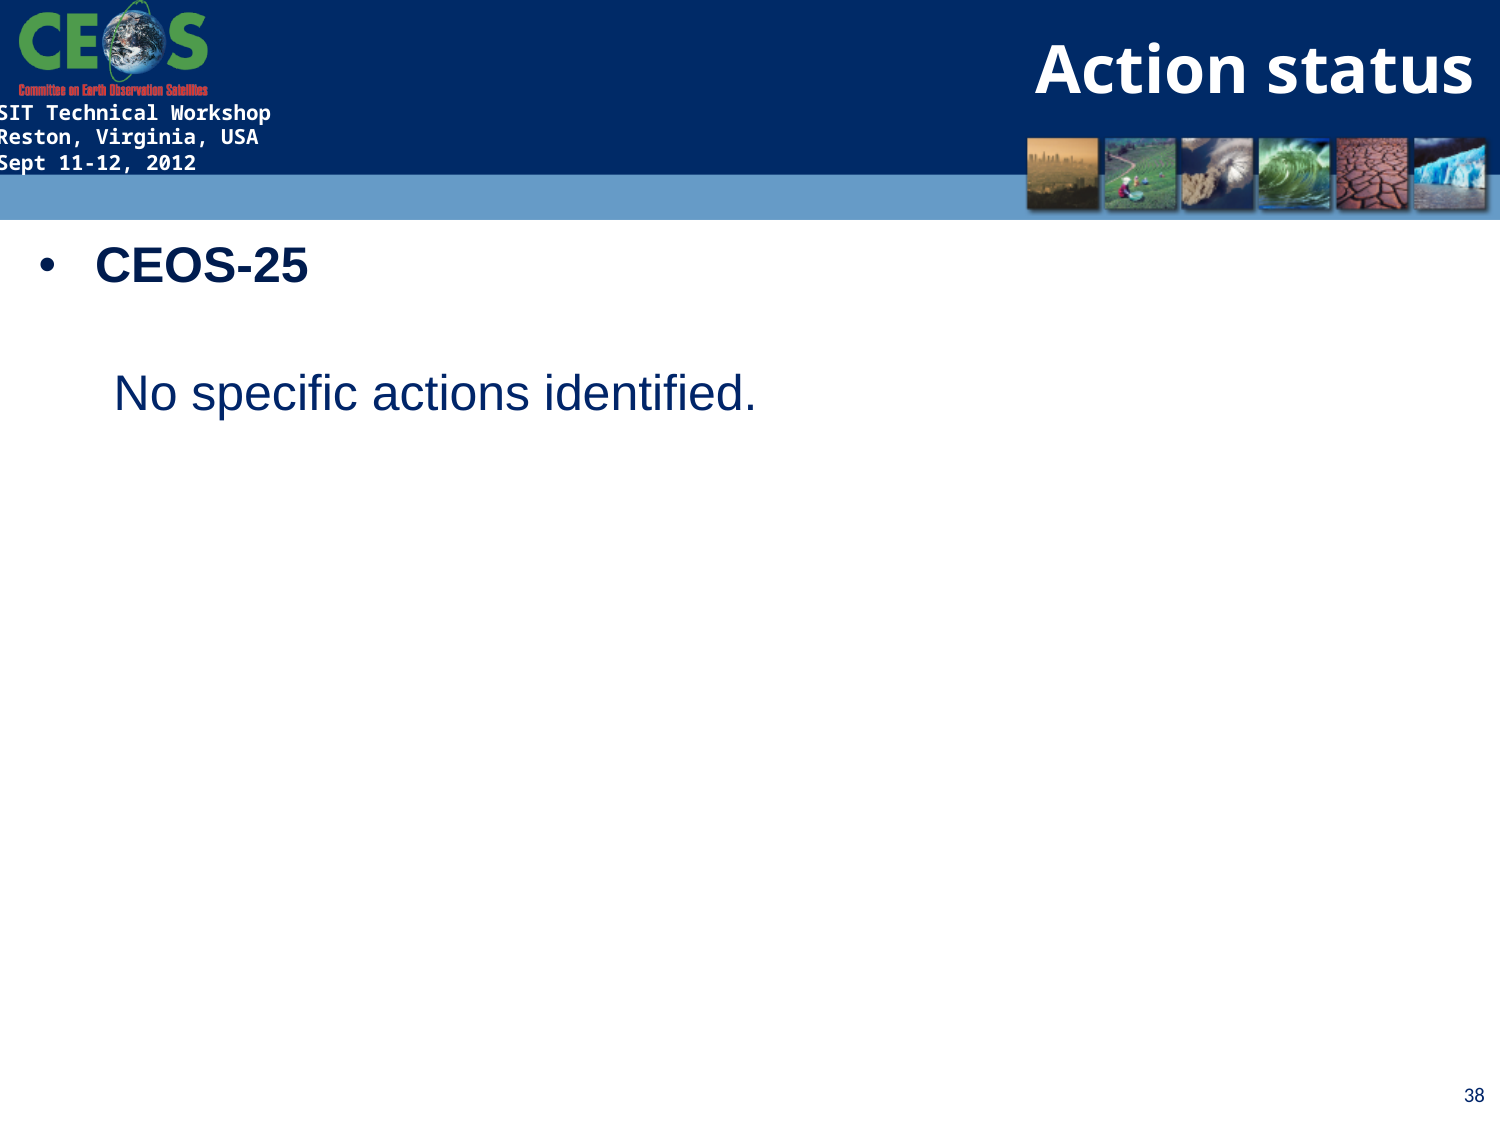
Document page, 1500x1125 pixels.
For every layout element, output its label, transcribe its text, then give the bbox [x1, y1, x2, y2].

text_box CEOS-25 No specific actions identified. [24, 232, 1473, 1074]
title Action status [216, 16, 1491, 117]
picture [0, 0, 1500, 220]
slide_number 38 [1187, 1073, 1500, 1125]
